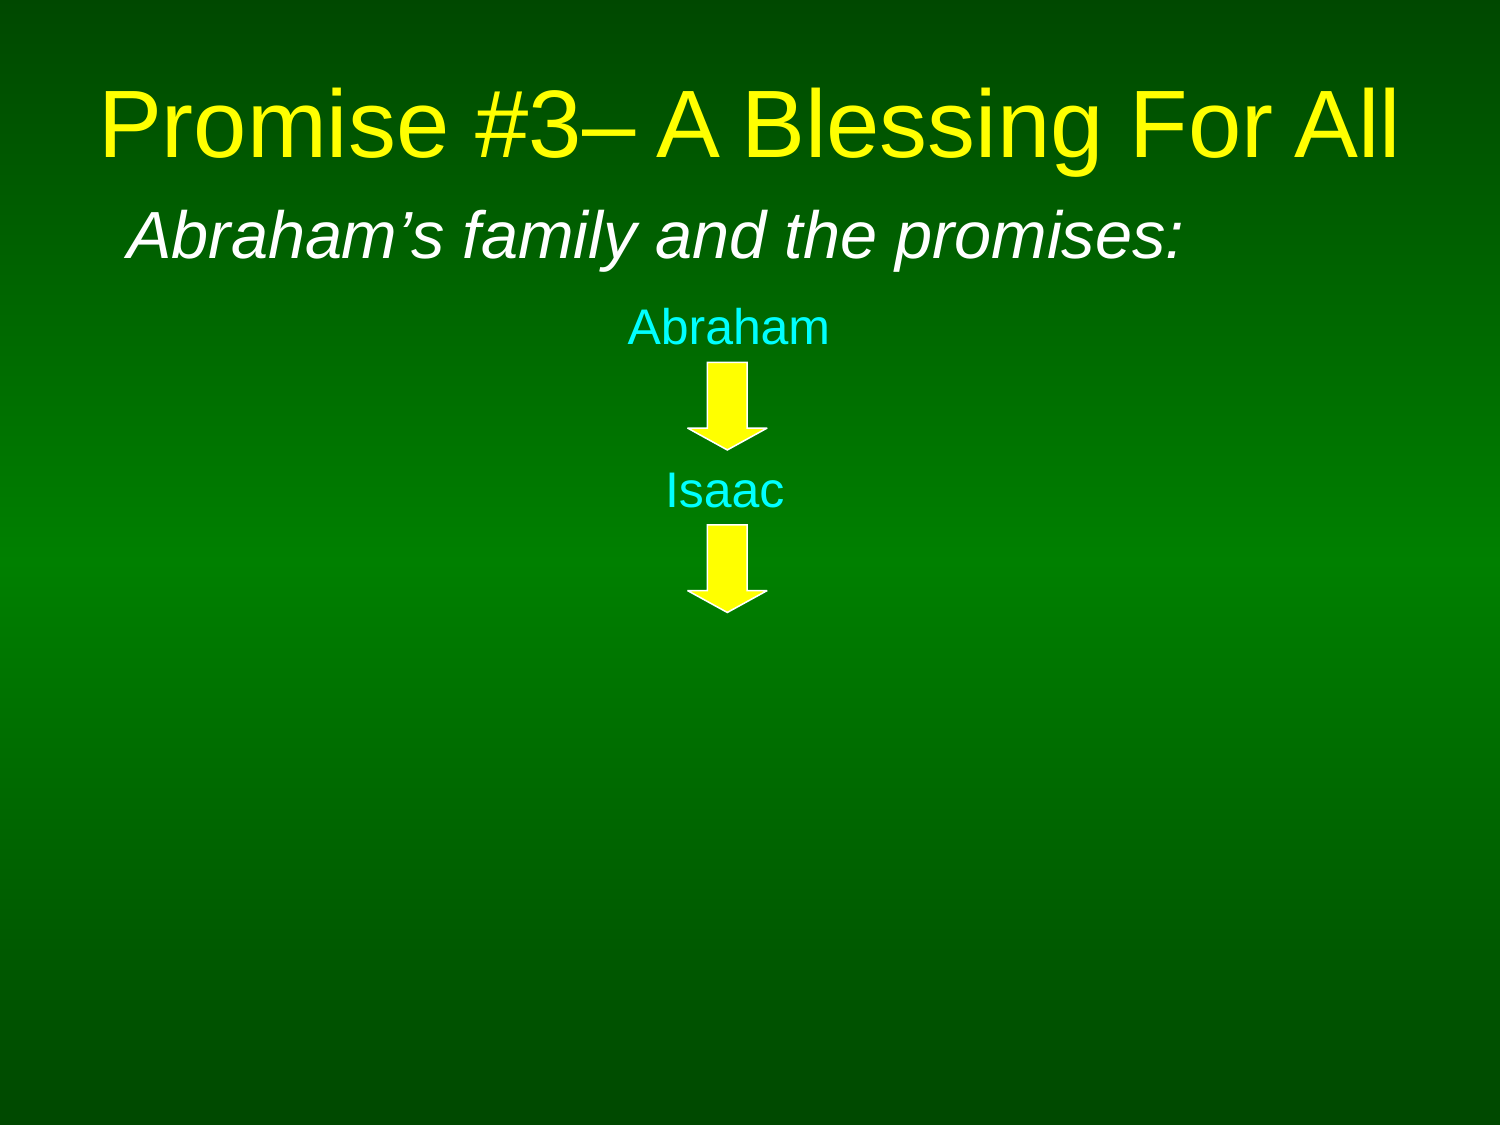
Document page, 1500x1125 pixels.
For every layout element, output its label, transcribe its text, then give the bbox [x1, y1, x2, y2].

text_box [687, 362, 768, 449]
title Promise #3– A Blessing For All [37, 24, 1463, 213]
list Abraham’s family and the promises: [112, 200, 1388, 288]
text_box [687, 524, 768, 613]
text_box Abraham [612, 287, 846, 363]
text_box Isaac [650, 449, 800, 525]
